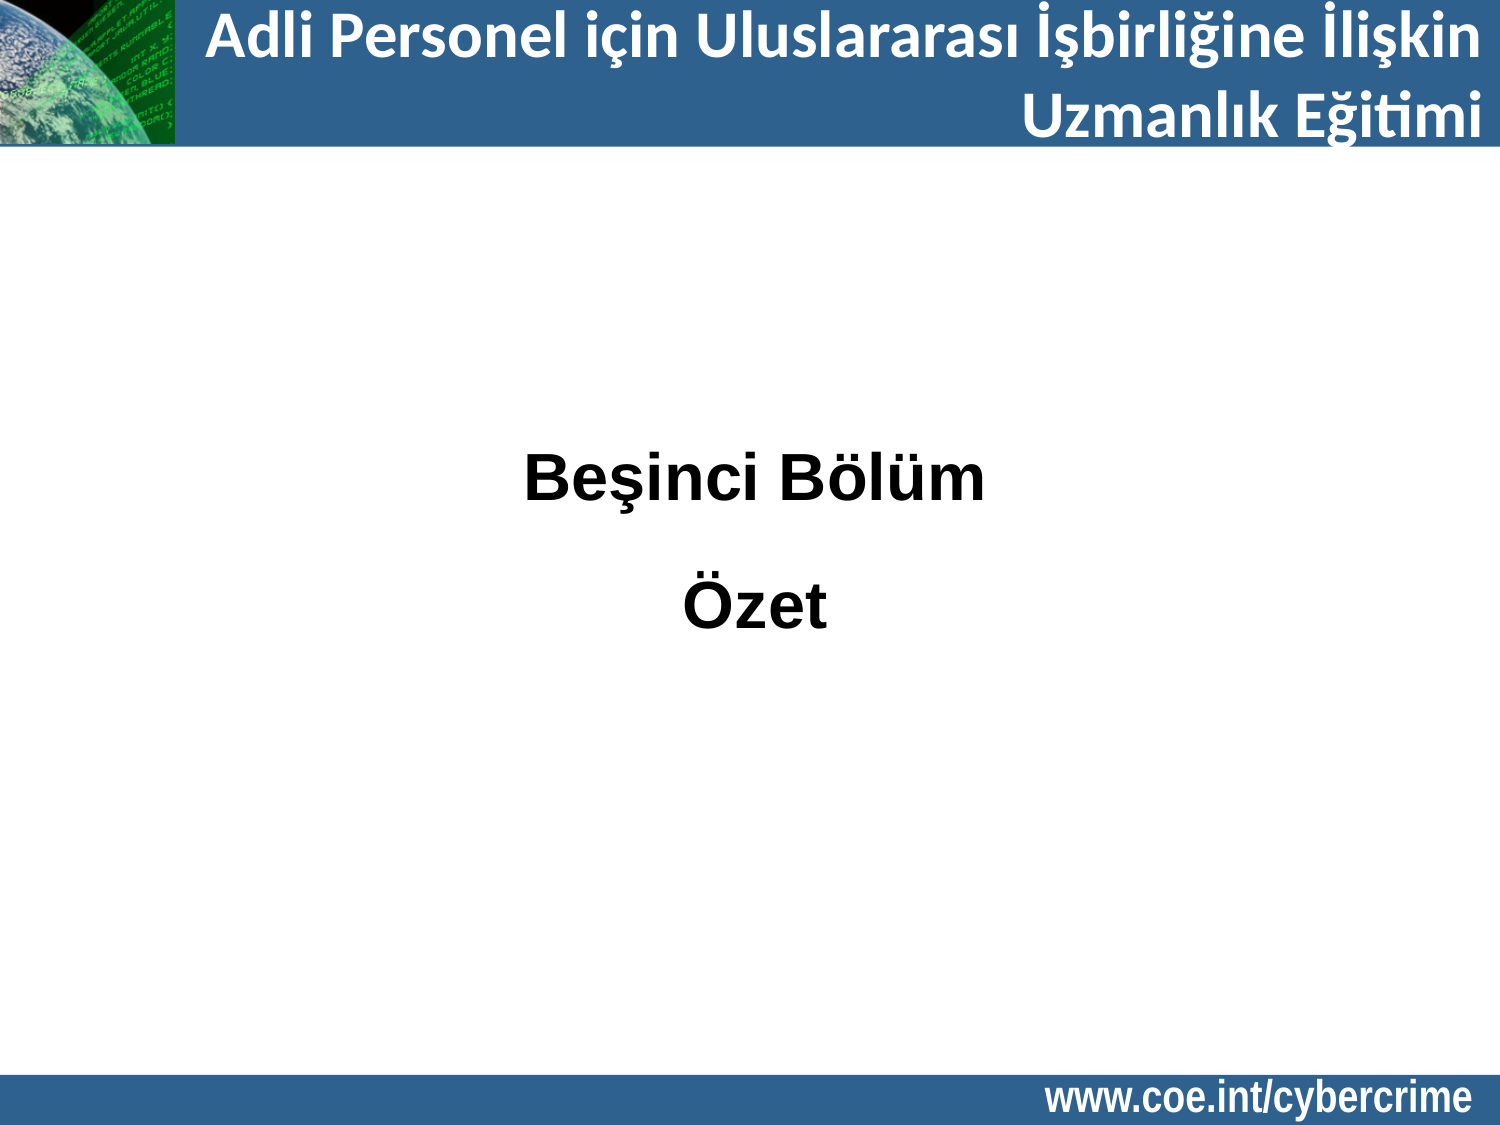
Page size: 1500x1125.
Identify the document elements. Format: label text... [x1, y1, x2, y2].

text_box [0, 1073, 1030, 1125]
picture [0, 0, 175, 144]
text_box Beşinci Bölüm Özet [56, 441, 1455, 713]
text_box Adli Personel için Uluslararası İşbirliğine İlişkin Uzmanlık Eğitimi [177, 0, 1500, 149]
text_box www.coe.int/cybercrime [1030, 1059, 1500, 1125]
